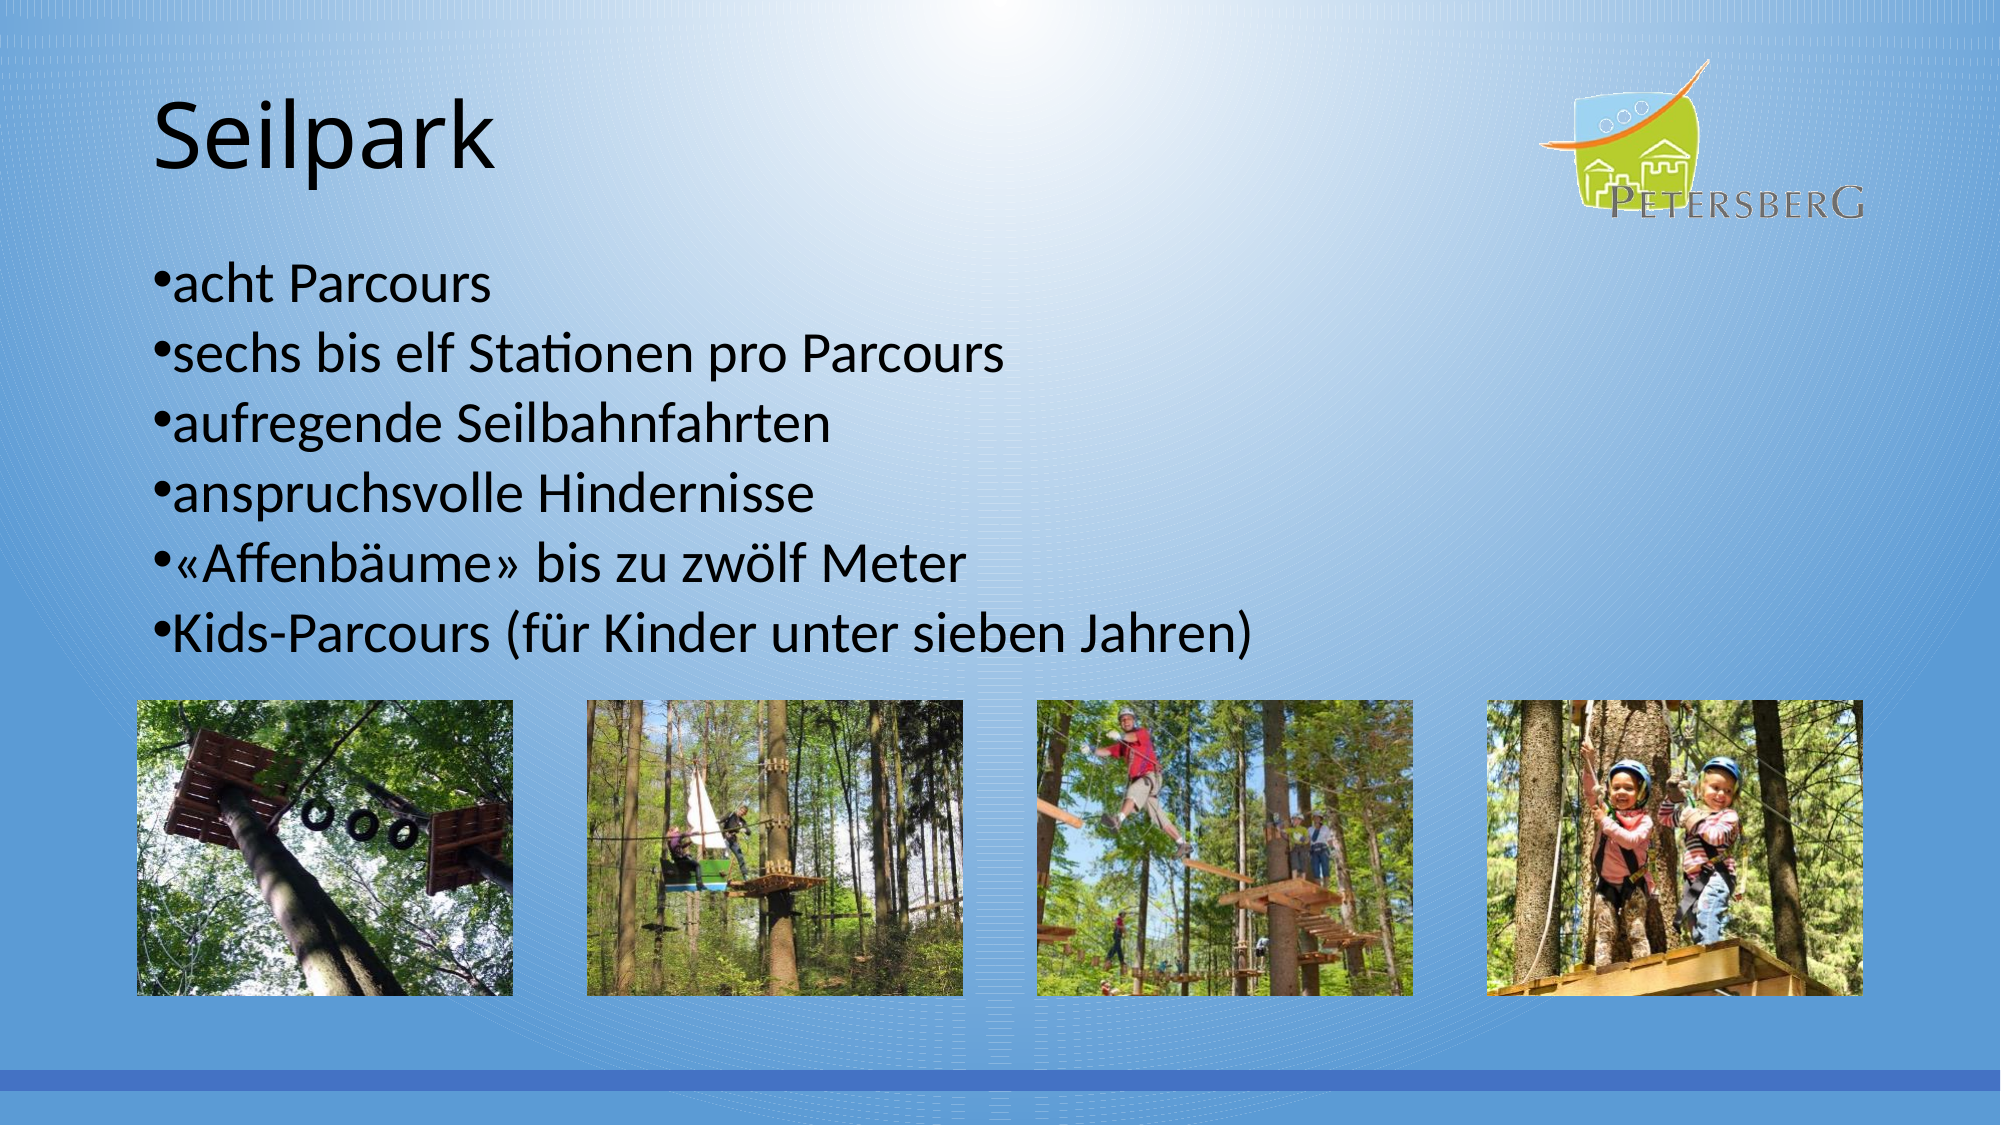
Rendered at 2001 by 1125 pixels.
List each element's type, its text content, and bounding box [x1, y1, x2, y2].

title Seilpark [137, 59, 1539, 218]
picture [1539, 59, 1863, 219]
picture [1037, 700, 1413, 996]
picture [1487, 700, 1863, 996]
list acht Parcours sechs bis elf Stationen pro Parcours aufregende Seilbahnfahrten anspruchsvolle Hindernisse «Affenbäume» bis zu zwölf Meter Kids-Parcours (für Kinder unter sieben Jahren) [137, 236, 1863, 1014]
picture [587, 700, 963, 996]
picture [137, 700, 513, 996]
